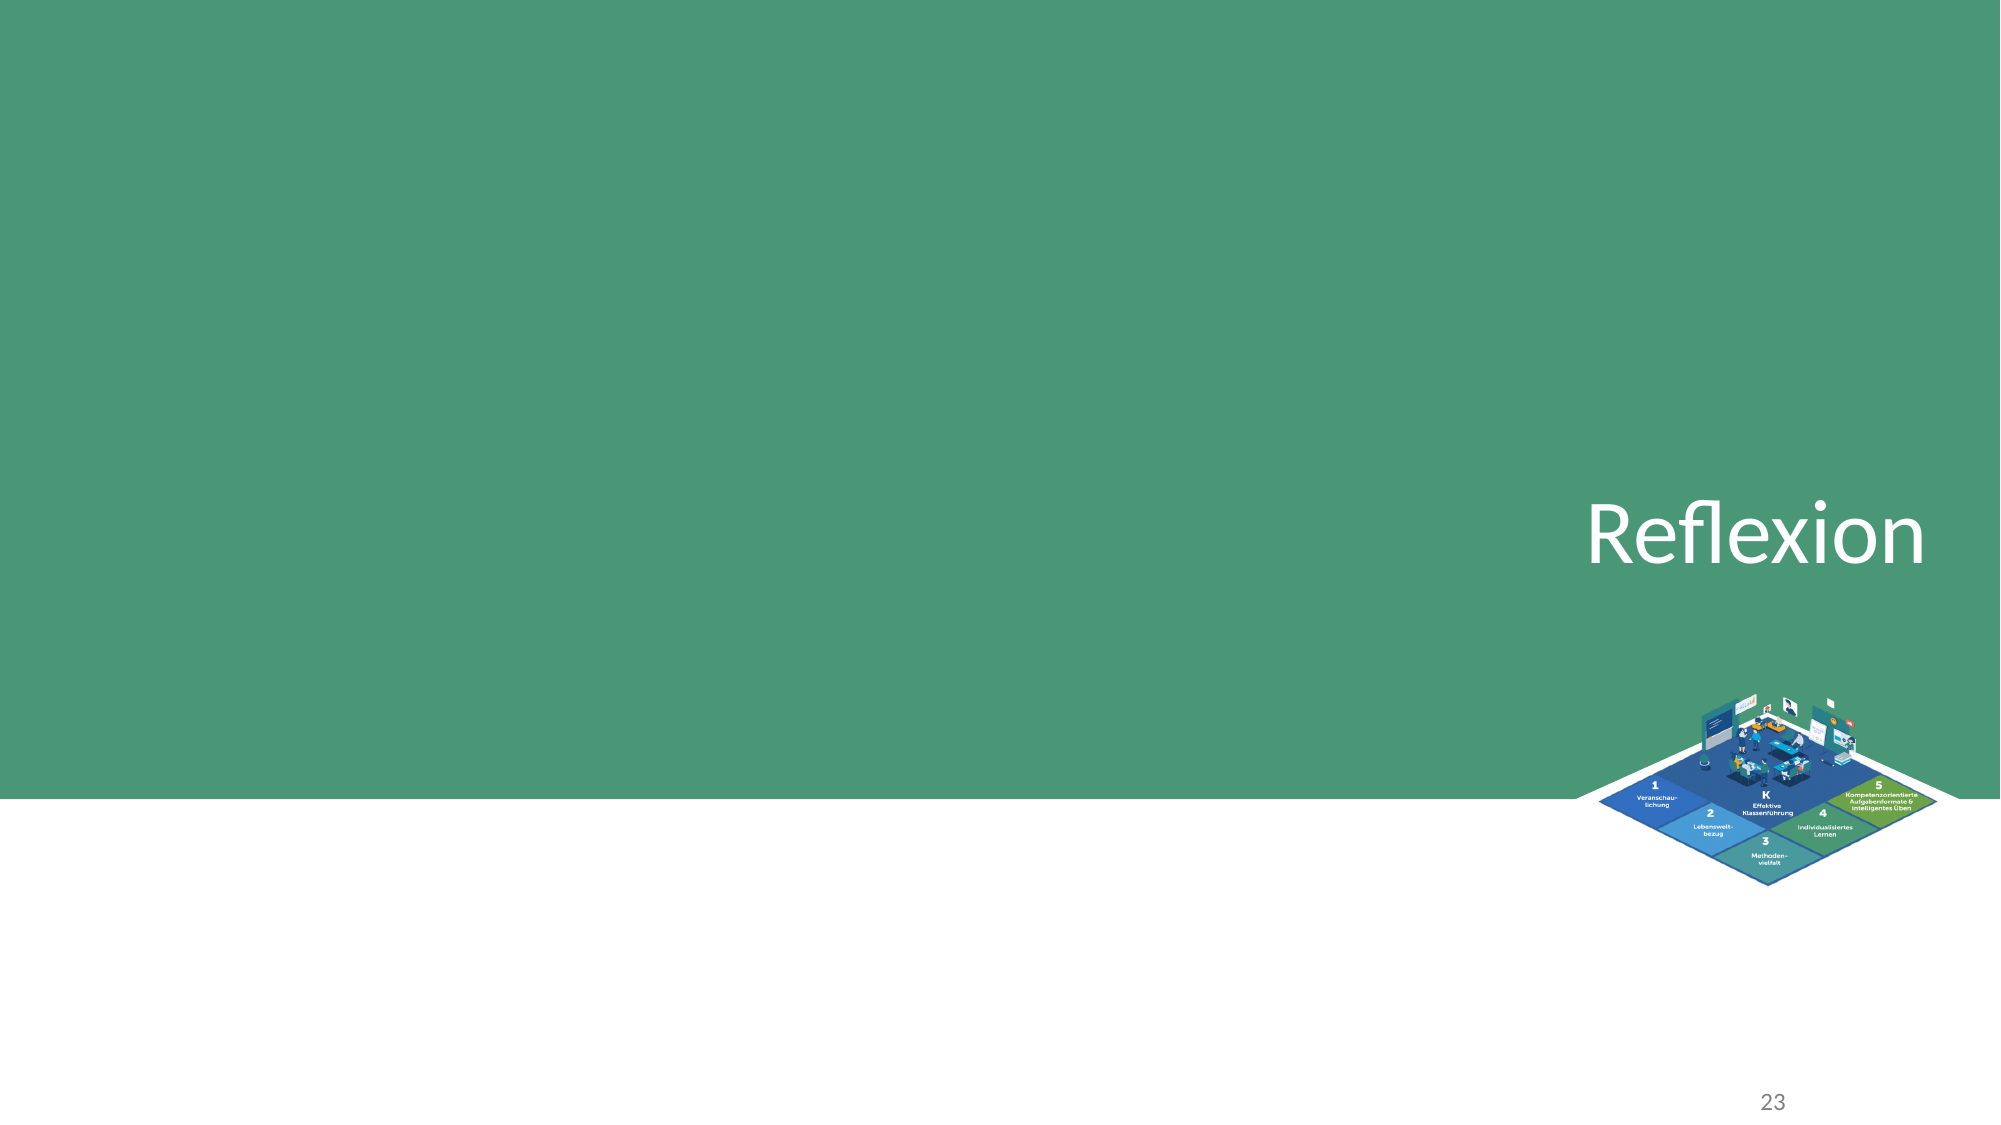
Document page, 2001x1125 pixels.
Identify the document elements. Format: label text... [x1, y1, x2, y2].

slide_number 23 [1350, 1075, 1801, 1125]
picture [1591, 688, 1944, 889]
list Reflexion [384, 476, 1944, 560]
